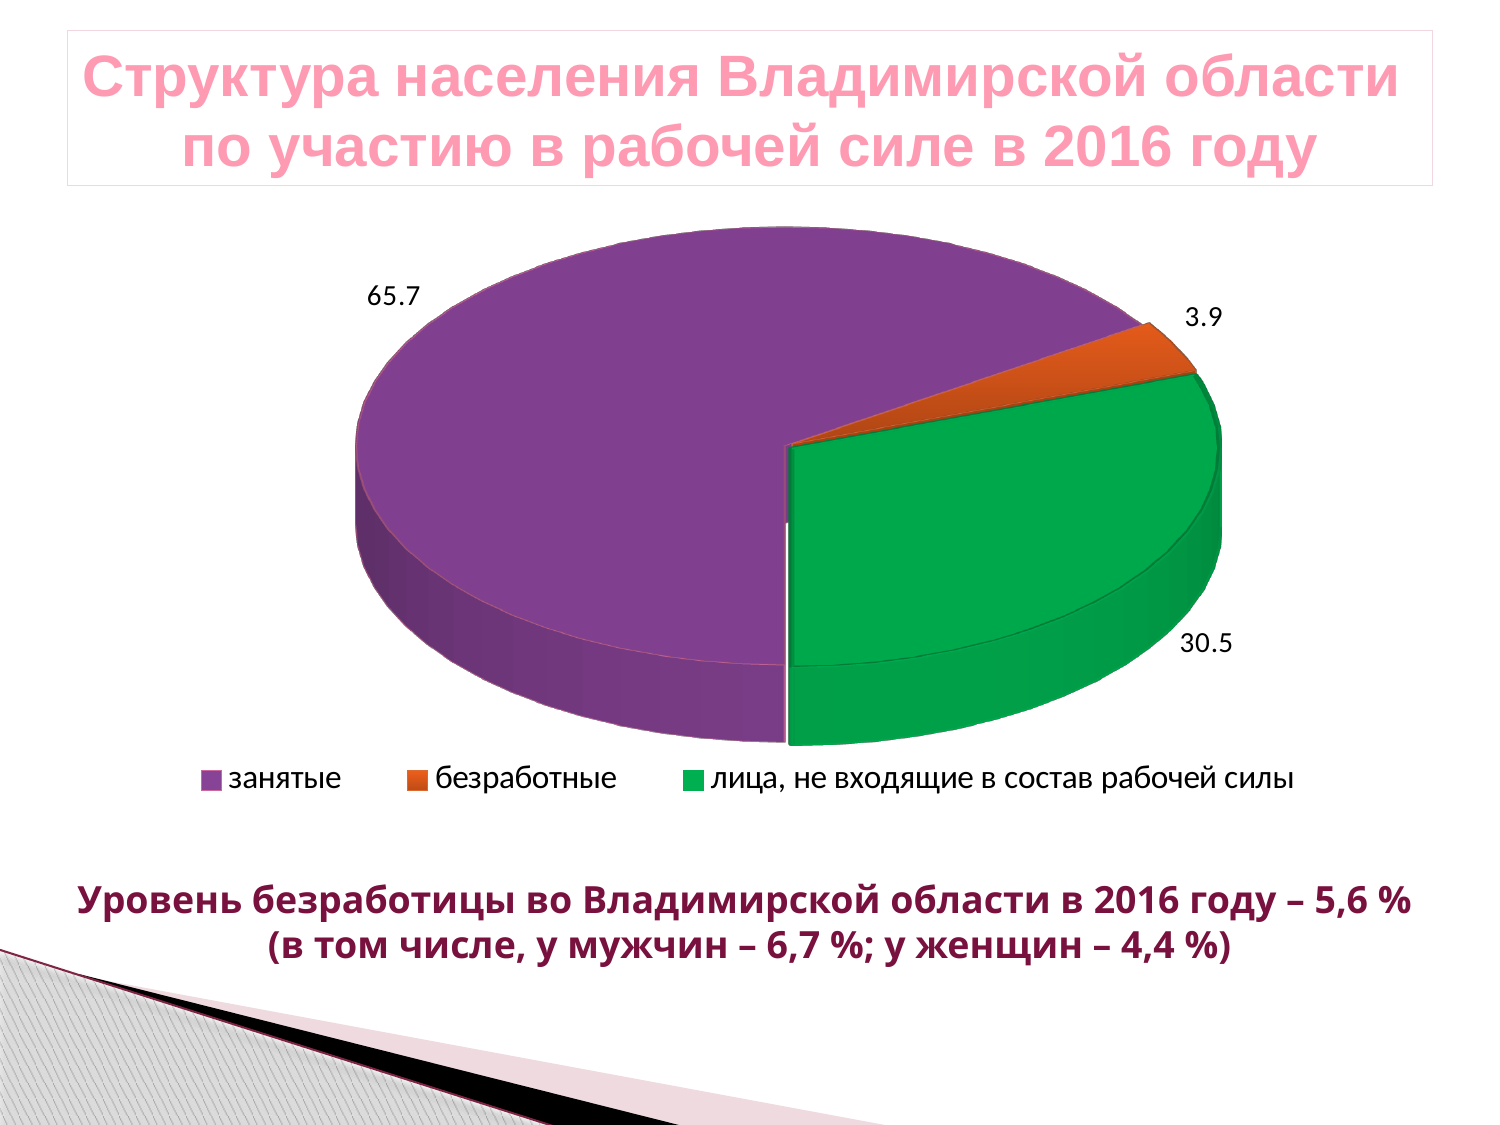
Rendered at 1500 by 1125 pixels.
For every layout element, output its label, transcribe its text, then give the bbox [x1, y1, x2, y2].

chart [60, 66, 1408, 835]
text_box Структура населения Владимирской области по участию в рабочей силе в 2016 году [67, 30, 1433, 186]
text_box Уровень безработицы во Владимирской области в 2016 году – 5,6 % (в том числе, у мужчин – 6,7 %; у женщин – 4,4 %) [62, 868, 1438, 974]
